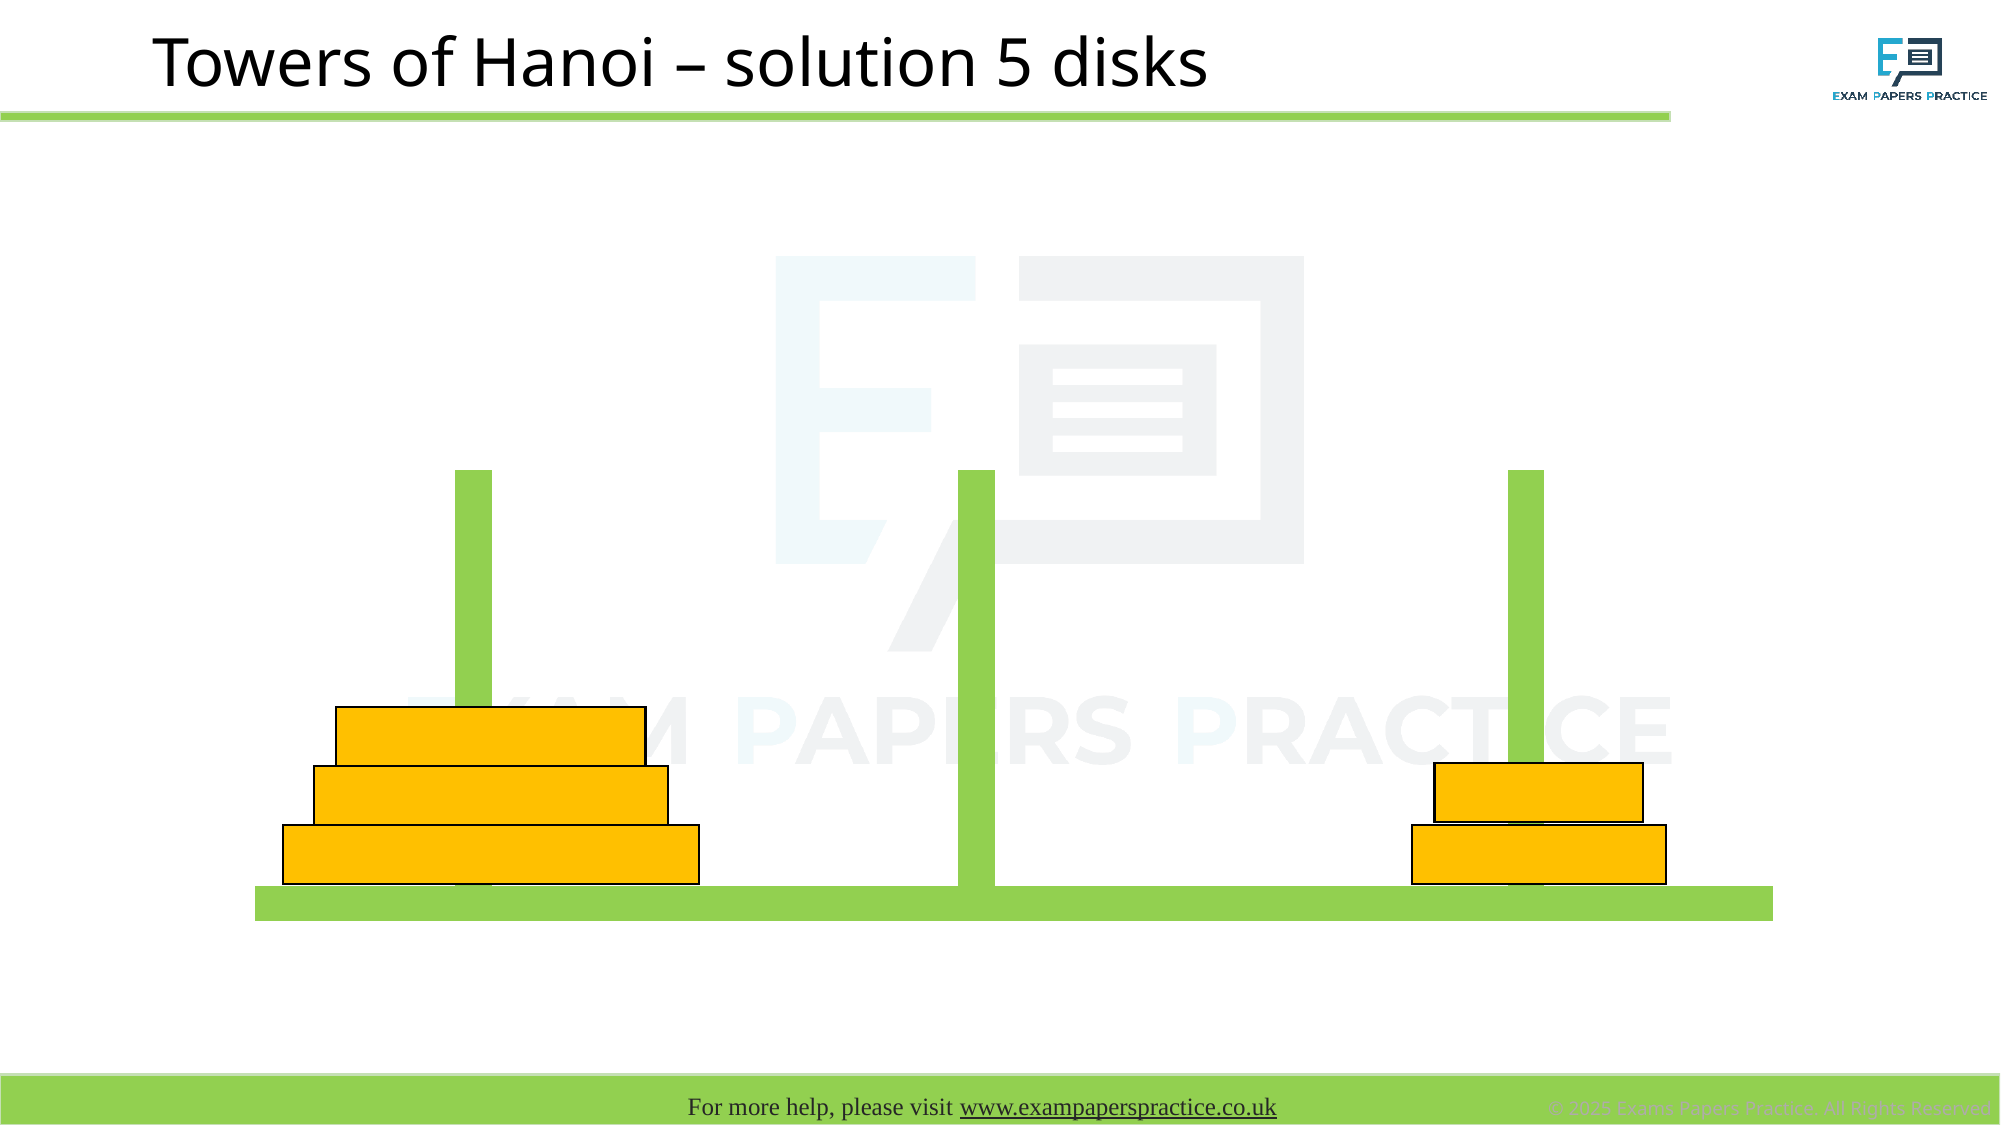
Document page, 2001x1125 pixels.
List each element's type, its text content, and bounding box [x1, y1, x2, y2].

text_box [1433, 762, 1644, 823]
text_box [255, 886, 1773, 921]
text_box [1411, 824, 1667, 885]
text_box [958, 470, 995, 888]
text_box [1508, 470, 1544, 762]
text_box [455, 470, 492, 706]
text_box [282, 824, 700, 885]
text_box [335, 706, 647, 767]
text_box [313, 765, 669, 826]
title Towers of Hanoi – solution 5 disks [137, 59, 1863, 70]
